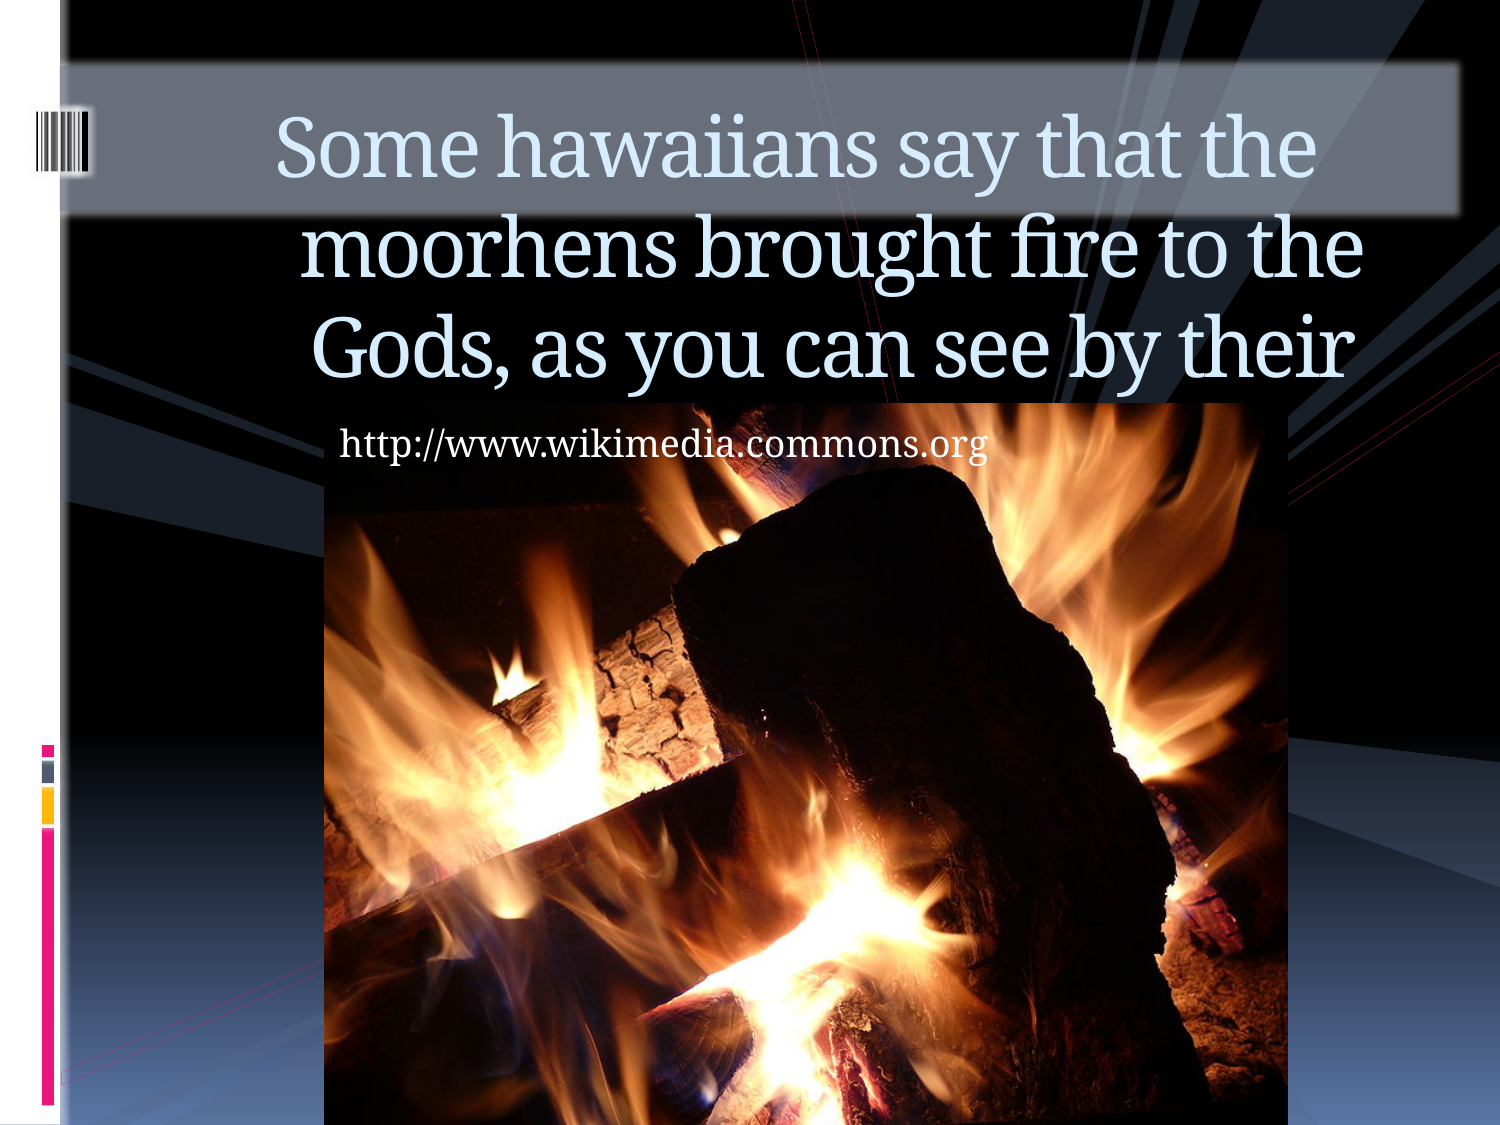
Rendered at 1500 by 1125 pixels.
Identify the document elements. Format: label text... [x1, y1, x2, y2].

title Some hawaiians say that the moorhens brought fire to the Gods, as you can see by their beaks. [115, 83, 1454, 1125]
picture [324, 402, 1288, 1125]
